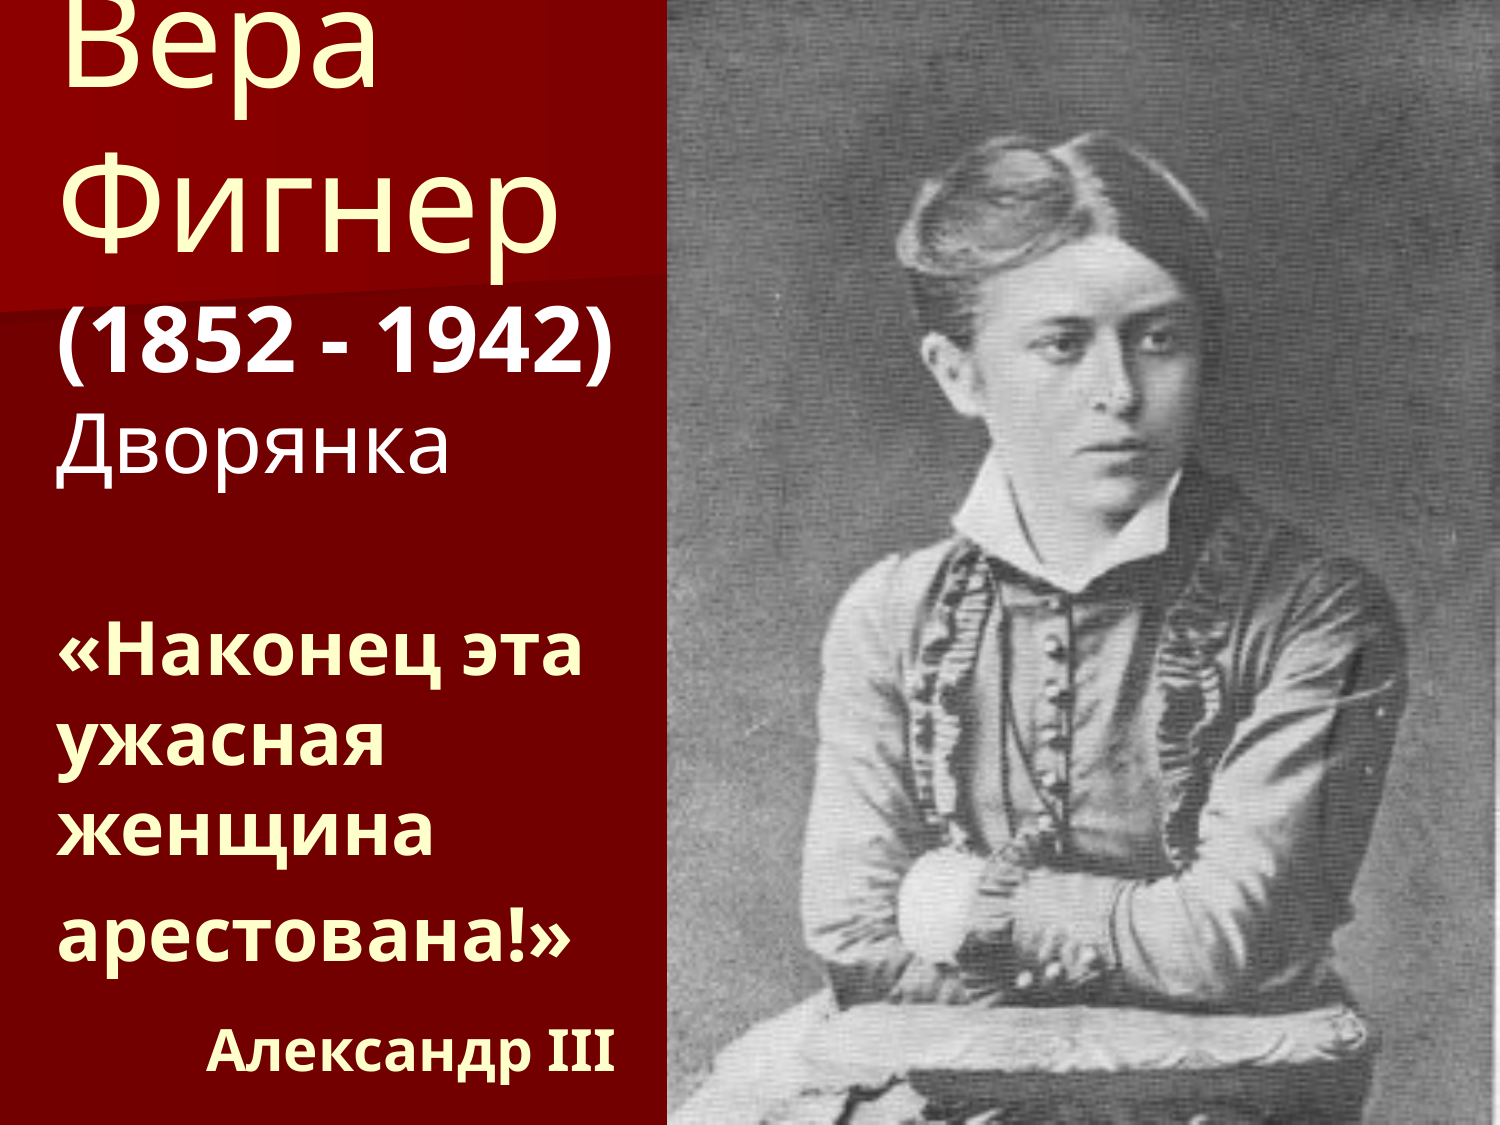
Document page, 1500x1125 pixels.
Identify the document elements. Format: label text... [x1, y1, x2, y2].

title Вера Фигнер (1852 - 1942) Дворянка «Наконец эта ужасная женщина арестована!» Александр ІІІ [40, 30, 661, 351]
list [666, 0, 1500, 1125]
